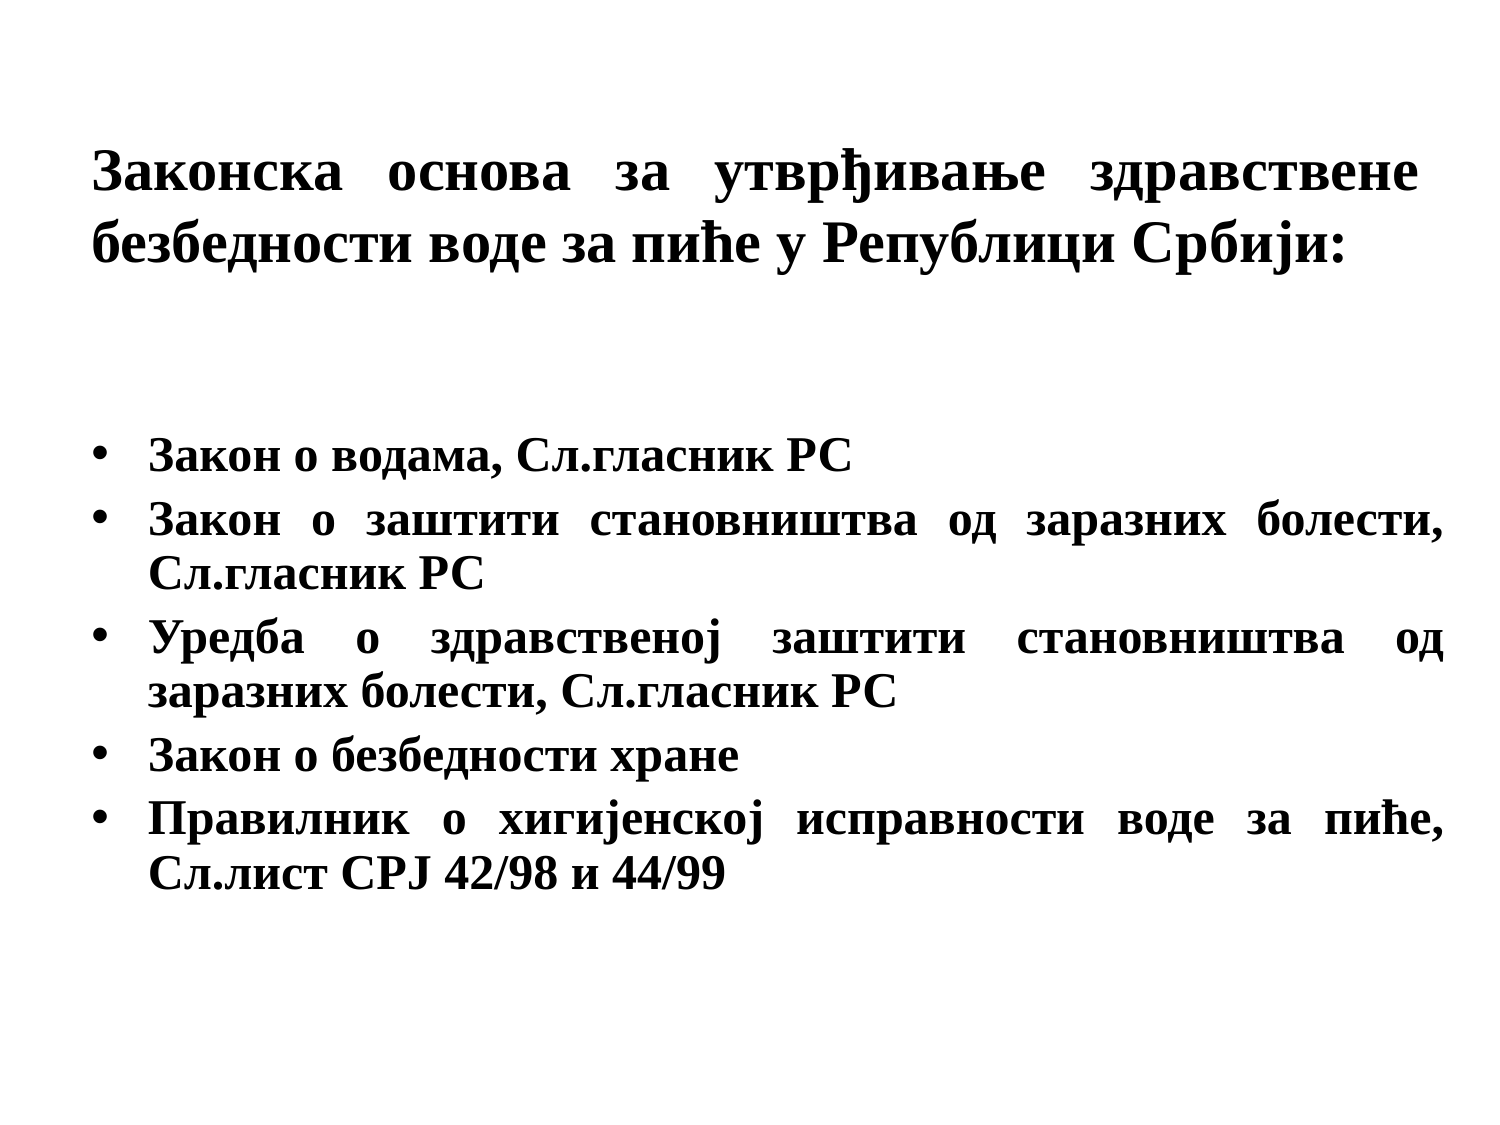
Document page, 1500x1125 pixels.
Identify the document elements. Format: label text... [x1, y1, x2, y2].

text_box Закон о водама, Сл.гласник РС Закон о заштити становништва од заразних болести, Сл.гласник РС Уредба о здравственој заштити становништва од заразних болести, Сл.гласник РС Закон о безбедности хране Правилник о хигијенској исправности воде за пиће, Сл.лист СРЈ 42/98 и 44/99 [76, 420, 1459, 1077]
text_box Законска основа за утврђивање здравствене безбедности воде за пиће у Републици Србији: [76, 125, 1436, 280]
